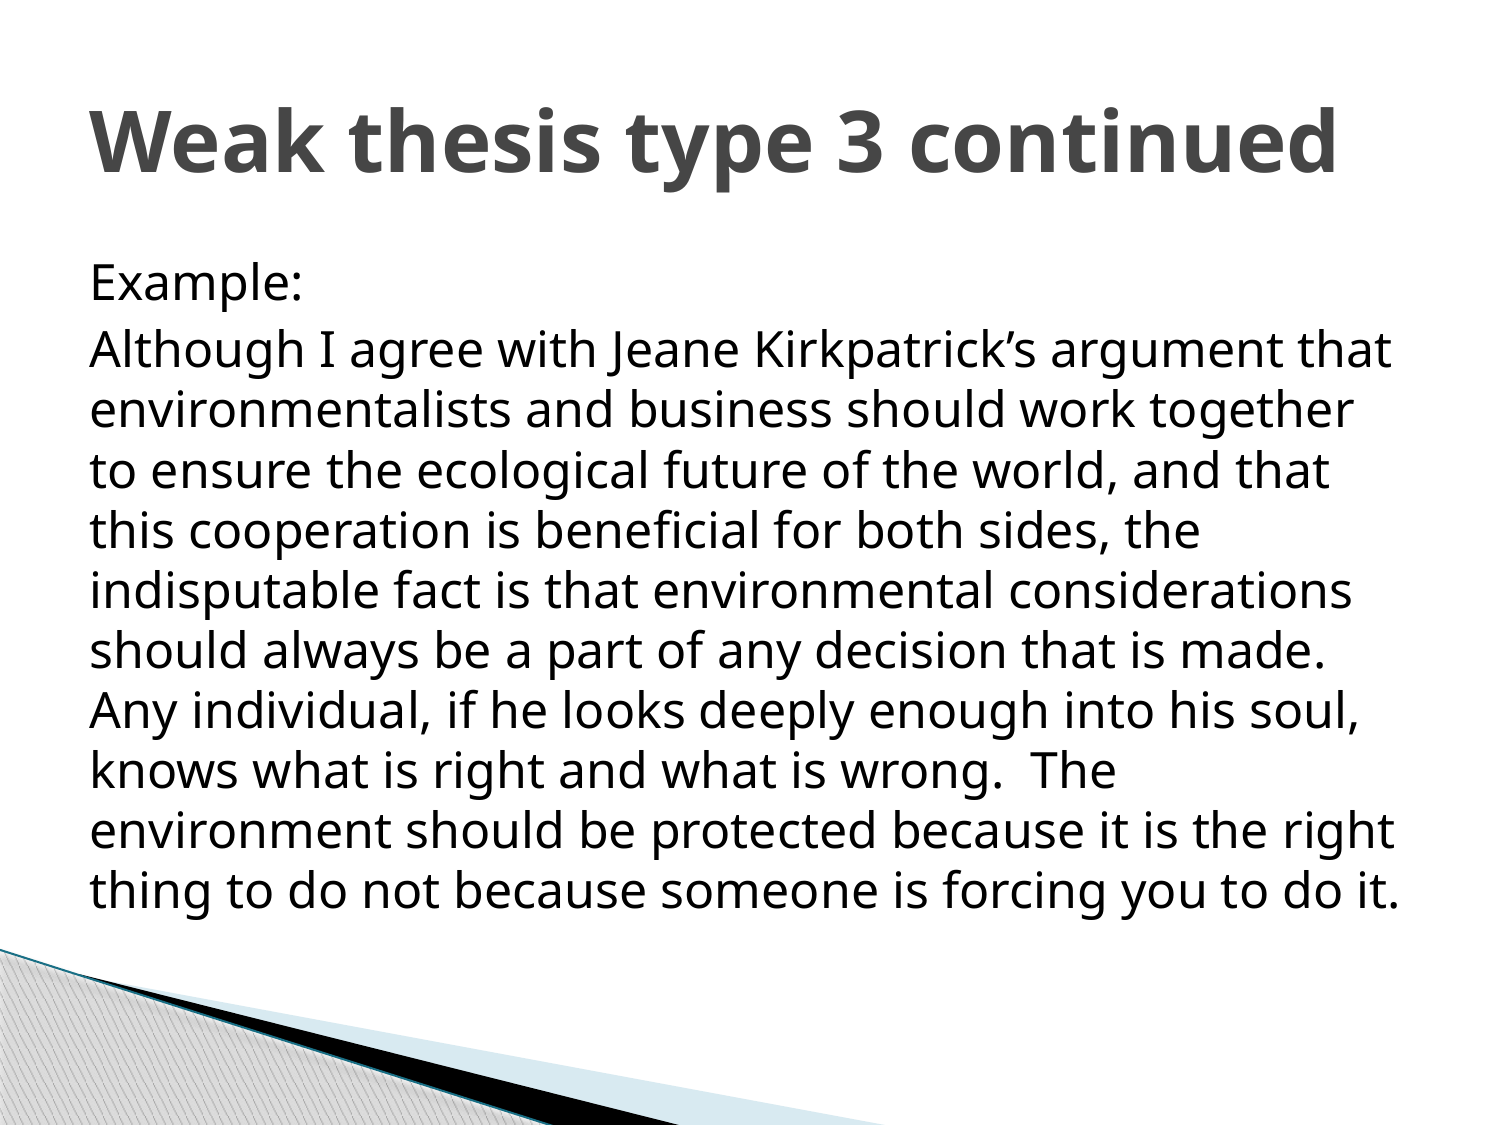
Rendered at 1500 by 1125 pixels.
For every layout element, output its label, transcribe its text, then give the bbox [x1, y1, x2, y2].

title Weak thesis type 3 continued [75, 45, 1425, 233]
list Example: Although I agree with Jeane Kirkpatrick’s argument that environmentalists and business should work together to ensure the ecological future of the world, and that this cooperation is beneficial for both sides, the indisputable fact is that environmental considerations should always be a part of any decision that is made. Any individual, if he looks deeply enough into his soul, knows what is right and what is wrong. The environment should be protected because it is the right thing to do not because someone is forcing you to do it. [75, 243, 1425, 986]
